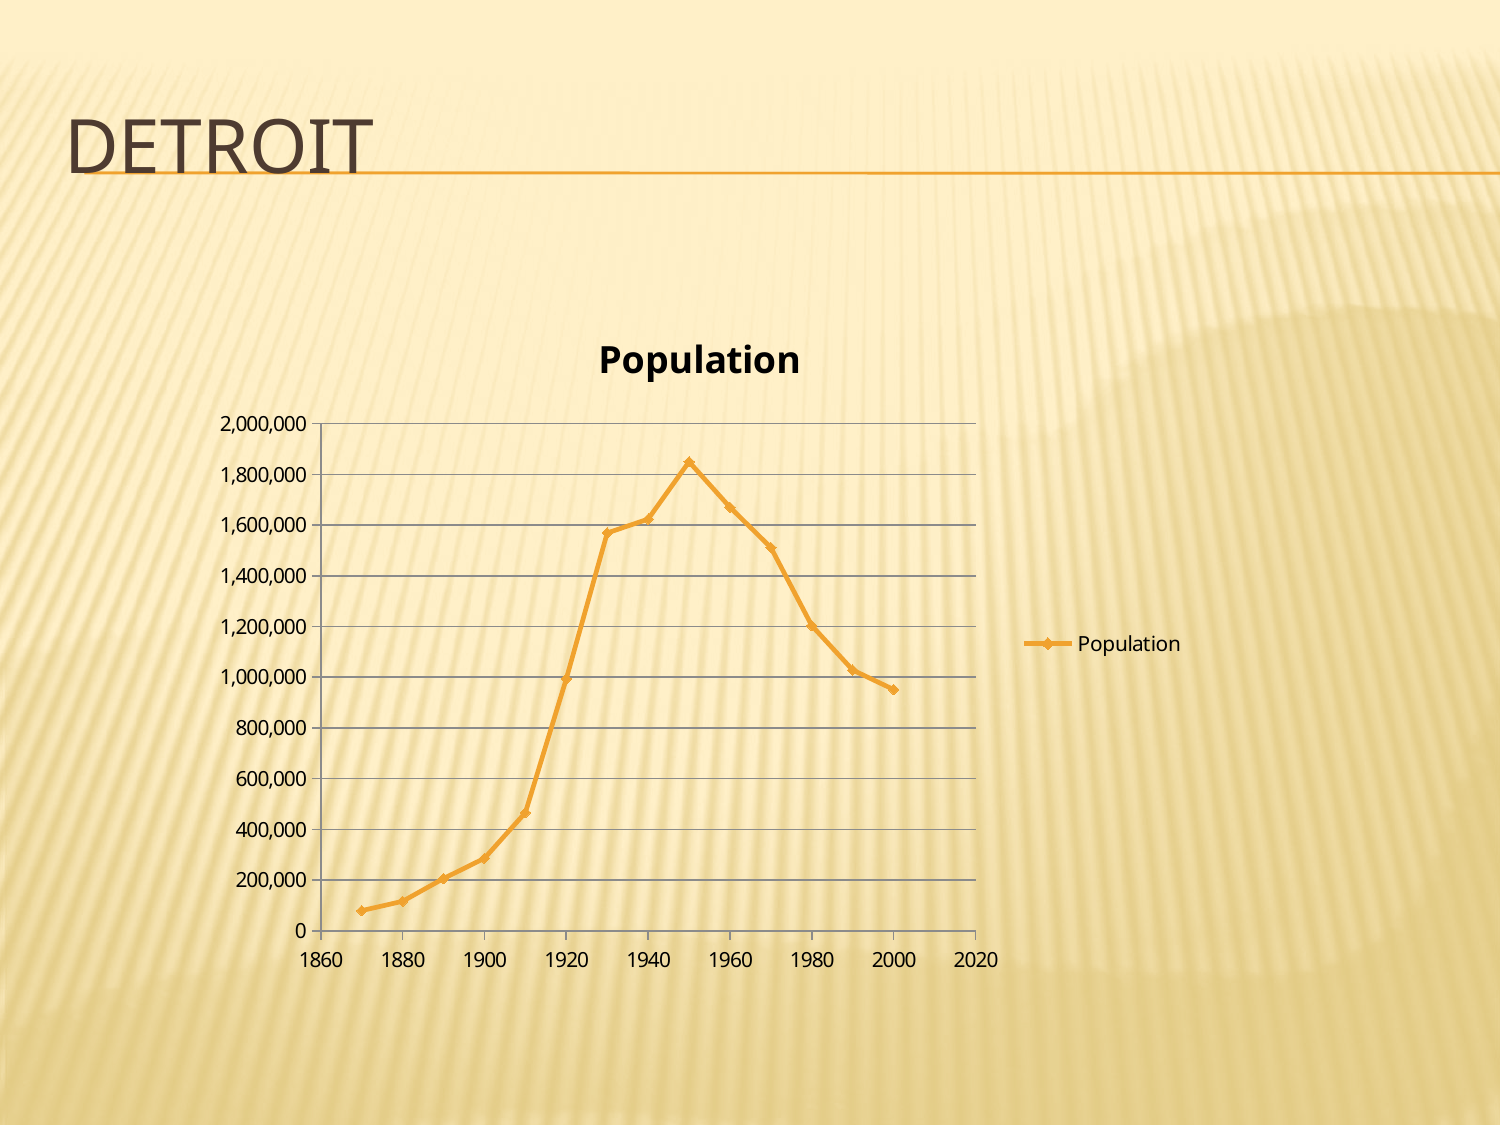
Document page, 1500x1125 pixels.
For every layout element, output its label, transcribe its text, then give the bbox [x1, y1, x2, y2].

chart [199, 299, 1201, 988]
title Detroit [49, 75, 1475, 213]
